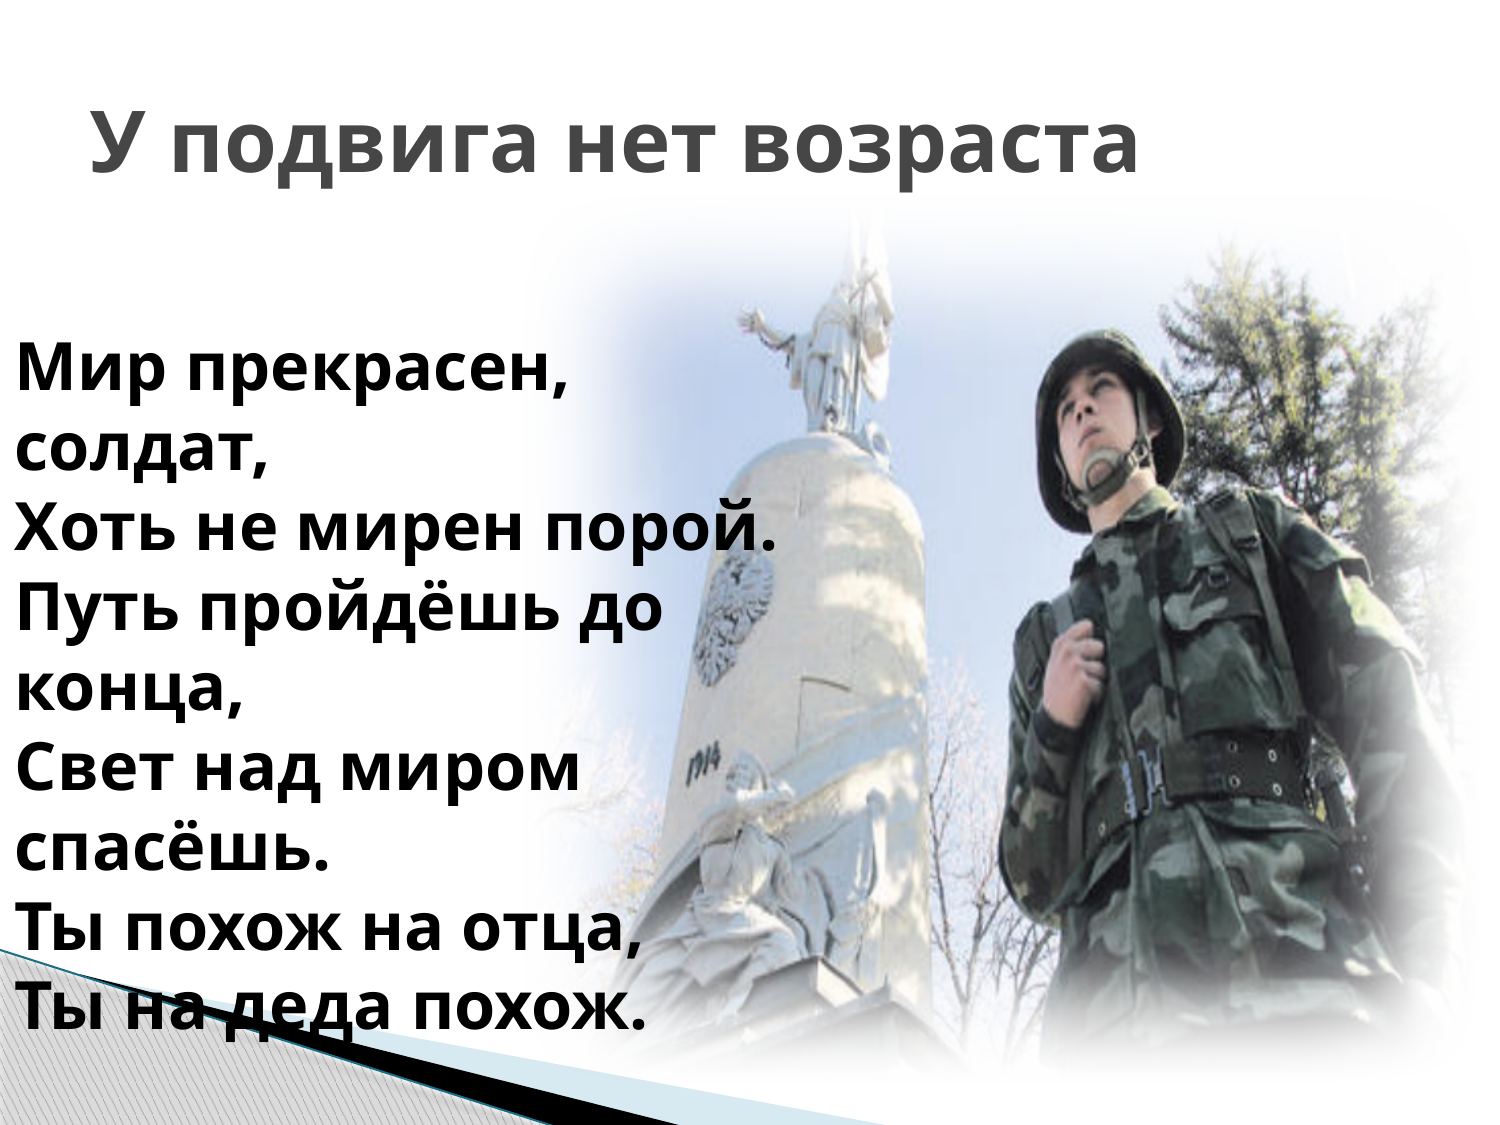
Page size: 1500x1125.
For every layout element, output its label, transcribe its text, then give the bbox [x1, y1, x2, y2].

title У подвига нет возраста [75, 45, 1425, 233]
text_box Мир прекрасен, солдат, Хоть не мирен порой. Путь пройдёшь до конца, Свет над миром спасёшь. Ты похож на отца, Ты на деда похож. [0, 316, 509, 1051]
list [515, 187, 1487, 1091]
